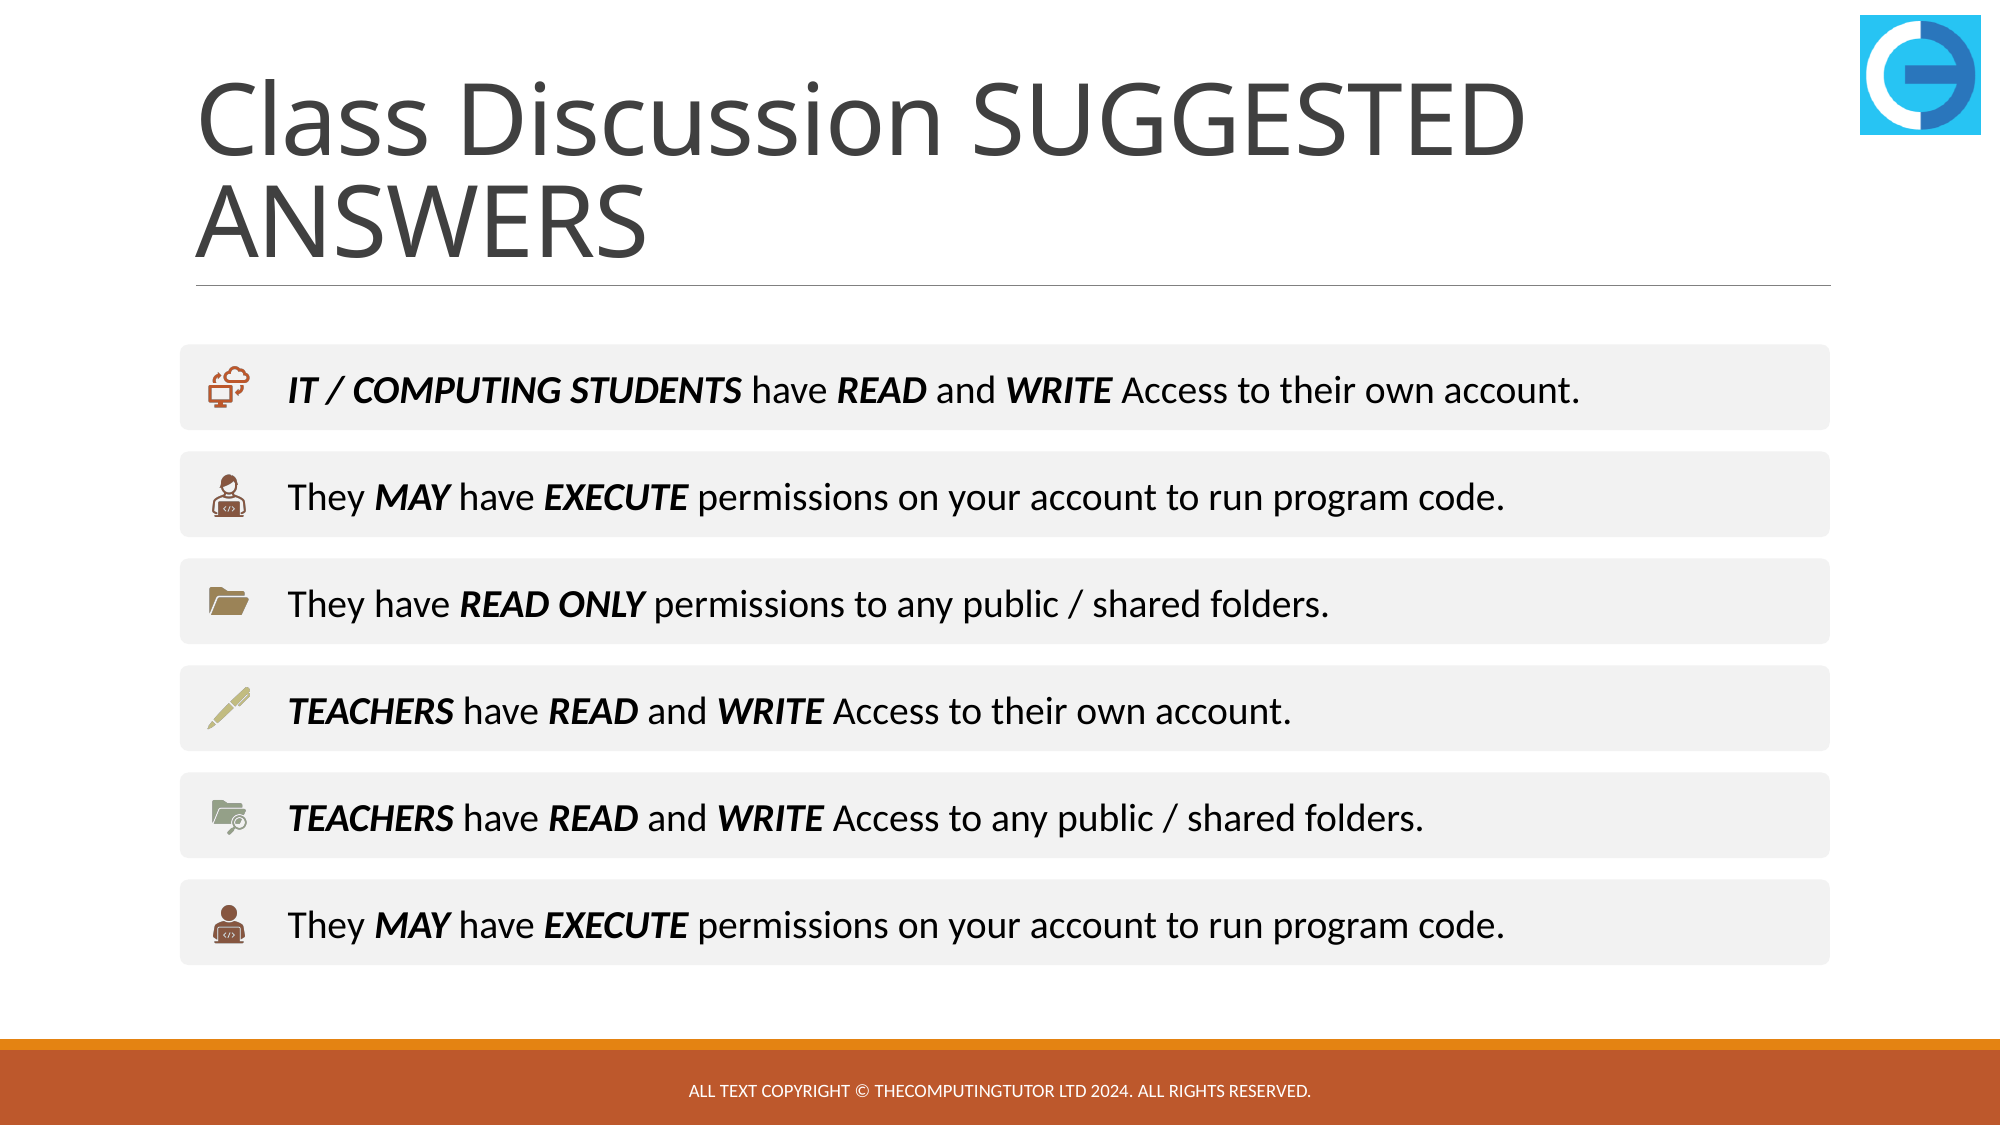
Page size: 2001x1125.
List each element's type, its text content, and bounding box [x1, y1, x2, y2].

title Class Discussion SUGGESTED ANSWERS [180, 47, 1830, 285]
picture [1860, 15, 1981, 135]
footer All text copyright © TheComputingTutor Ltd 2024. All rights Reserved. [604, 1059, 1396, 1120]
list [179, 343, 1831, 966]
